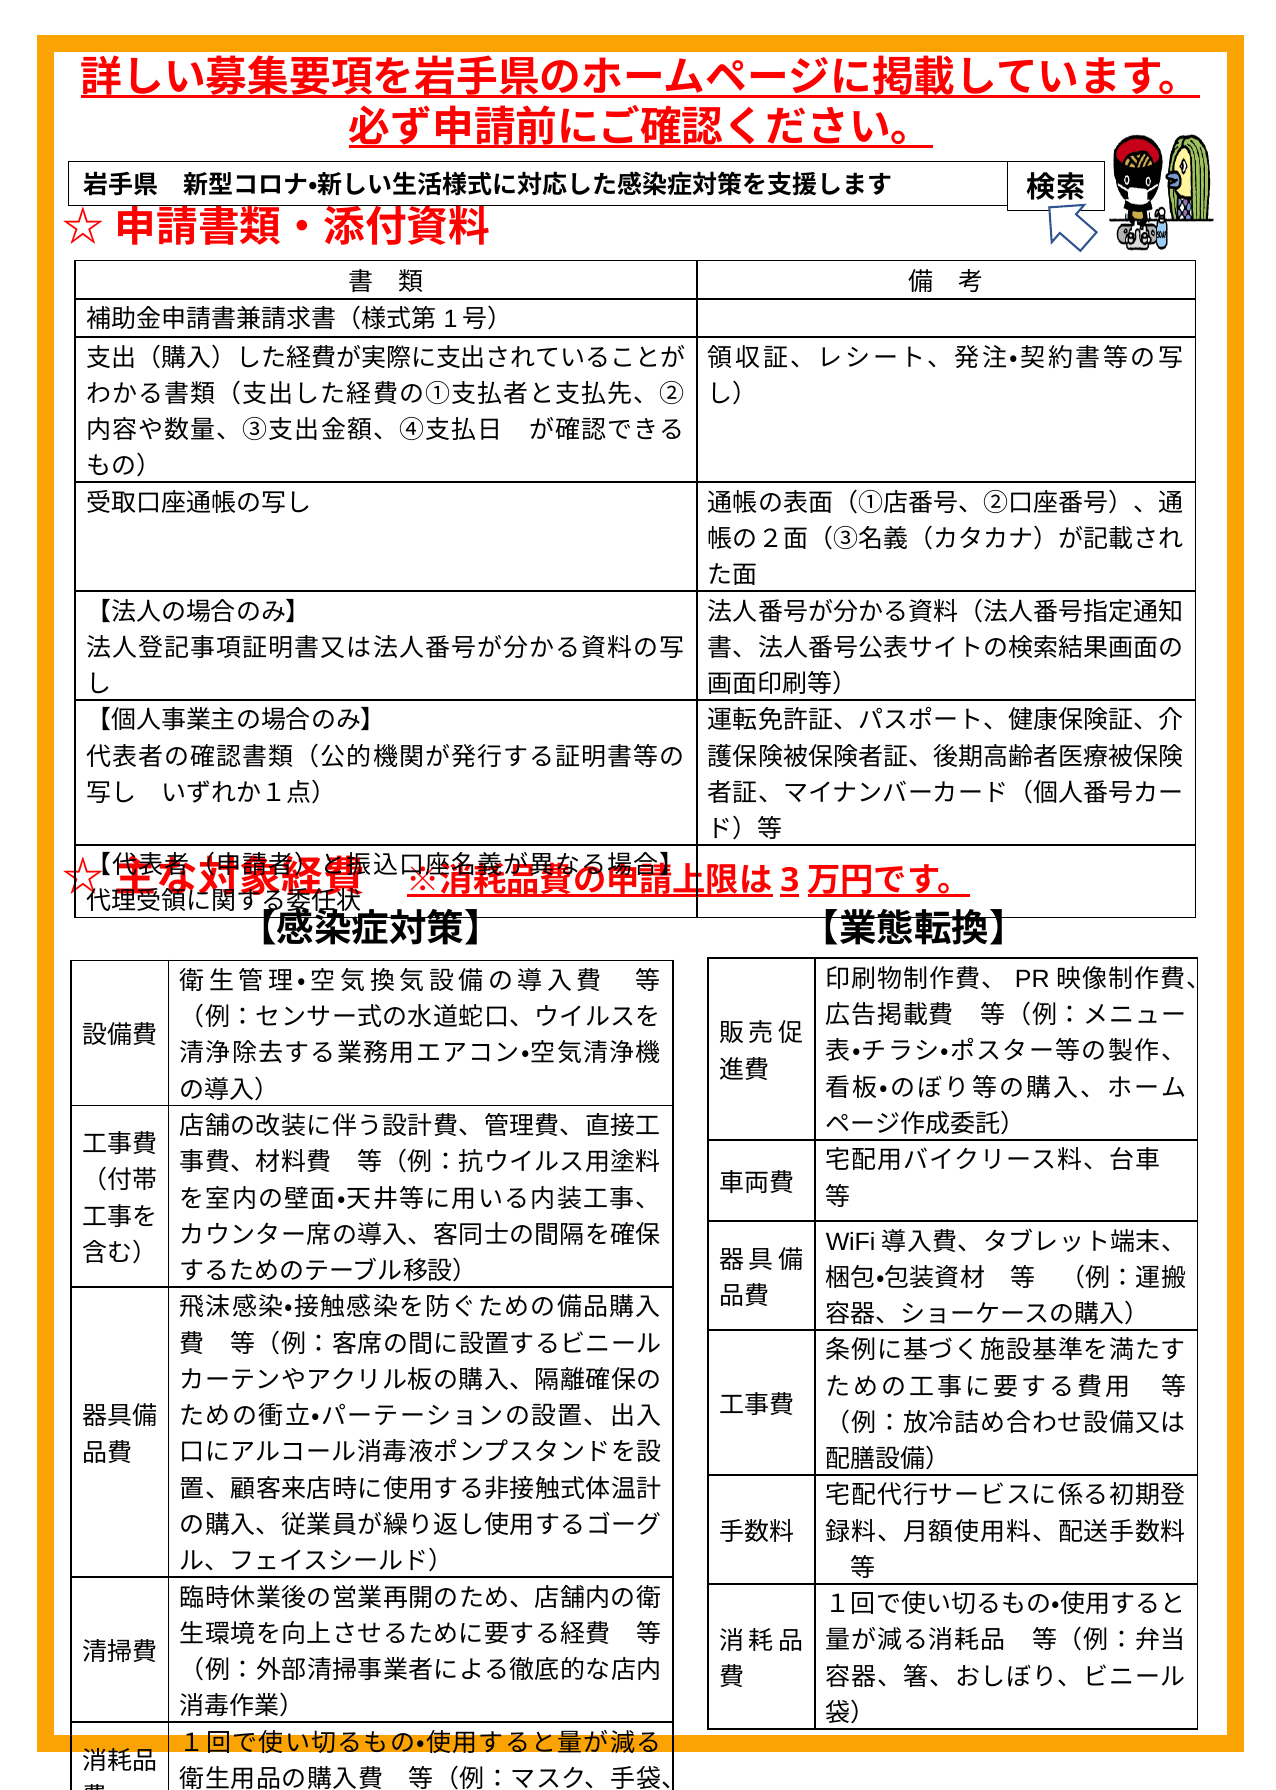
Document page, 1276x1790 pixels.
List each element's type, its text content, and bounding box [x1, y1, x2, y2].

table_cell 運転免許証、パスポート、健康保険証、介護保険被保険者証、後期高齢者医療被保険者証、マイナンバーカード（個人番号カード）等 [698, 701, 1195, 844]
table_cell 【個人事業主の場合のみ】 代表者の確認書類（公的機関が発行する証明書等の写し いずれか１点） [76, 701, 696, 844]
table_cell [698, 846, 1195, 917]
table_cell 【代表者（申請者）と振込口座名義が異なる場合】代理受領に関する委任状 [76, 846, 696, 917]
table_cell 工事費（付帯工事を含む） [72, 1106, 168, 1286]
text_box [1048, 203, 1099, 253]
table_header 販売促進費 [709, 959, 814, 1139]
table_cell 宅配用バイクリース料、台車 等 [816, 1141, 1197, 1220]
table_cell １回で使い切るもの・使用すると量が減る衛生用品の購入費 等（例：マスク、手袋、消毒液、除菌シート、ハンドソープ） [169, 1723, 672, 1790]
table_cell 支出（購入）した経費が実際に支出されていることがわかる書類（支出した経費の①支払者と支払先、②内容や数量、③支出金額、④支払日 が確認できるもの） [76, 338, 696, 481]
text_box [17, 17, 1259, 1773]
picture [1105, 120, 1217, 257]
table_cell 工事費 [709, 1331, 814, 1474]
table_cell １回で使い切るもの・使用すると量が減る消耗品 等（例：弁当容器、箸、おしぼり、ビニール袋） [816, 1585, 1197, 1728]
table_cell 宅配代行サービスに係る初期登録料、月額使用料、配送手数料 等 [816, 1476, 1197, 1583]
table_cell WiFi導入費、タブレット端末、梱包・包装資材 等 （例：運搬容器、ショーケースの購入） [816, 1222, 1197, 1329]
text_box 岩手県 新型コロナ・新しい生活様式に対応した感染症対策を支援します [68, 161, 1007, 206]
table_cell 補助金申請書兼請求書（様式第1号） [76, 300, 696, 336]
table_header 設備費 [72, 961, 168, 1105]
table_cell 手数料 [709, 1476, 814, 1583]
table_cell 法人番号が分かる資料（法人番号指定通知書、法人番号公表サイトの検索結果画面の画面印刷等） [698, 592, 1195, 699]
table_header 印刷物制作費、PR映像制作費、広告掲載費 等（例：メニュー表・チラシ・ポスター等の製作、看板・のぼり等の購入、ホームページ作成委託） [816, 959, 1197, 1139]
table_cell 飛沫感染・接触感染を防ぐための備品購入費 等（例：客席の間に設置するビニールカーテンやアクリル板の購入、隔離確保のための衝立・パーテーションの設置、出入口にアルコール消毒液ポンプスタンドを設置、顧客来店時に使用する非接触式体温計の購入、従業員が繰り返し使用するゴーグル、フェイスシールド） [169, 1288, 672, 1576]
table_cell 車両費 [709, 1141, 814, 1220]
table_header 衛生管理・空気換気設備の導入費 等（例：センサー式の水道蛇口、ウイルスを清浄除去する業務用エアコン・空気清浄機の導入） [169, 961, 672, 1105]
text_box 検索 [1007, 161, 1105, 211]
text_box 詳しい募集要項を岩手県のホームページに掲載しています。 必ず申請前にご確認ください。 ☆申請書類・添付資料 ☆主な対象経費 ※消耗品費の申請上限は3万円です。 【感染症対策】 【業態転換】 [45, 43, 1236, 1745]
table_cell 領収証、レシート、発注・契約書等の写し） [698, 338, 1195, 481]
table_cell 清掃費 [72, 1578, 168, 1721]
table_cell 器具備品費 [72, 1288, 168, 1576]
table_cell 消耗品費 [709, 1585, 814, 1728]
table_cell 消耗品費 [72, 1723, 168, 1790]
table_header 書 類 [76, 261, 696, 298]
table_cell 臨時休業後の営業再開のため、店舗内の衛生環境を向上させるために要する経費 等（例：外部清掃事業者による徹底的な店内消毒作業） [169, 1578, 672, 1721]
table_cell 条例に基づく施設基準を満たすための工事に要する費用 等（例：放冷詰め合わせ設備又は配膳設備） [816, 1331, 1197, 1474]
table_cell 【法人の場合のみ】 法人登記事項証明書又は法人番号が分かる資料の写し [76, 592, 696, 699]
table_header 備 考 [698, 261, 1195, 298]
table_cell 器具備品費 [709, 1222, 814, 1329]
table_cell [698, 300, 1195, 336]
table_cell 受取口座通帳の写し [76, 483, 696, 590]
table_cell 通帳の表面（①店番号、②口座番号）、通帳の２面（③名義（カタカナ）が記載された面 [698, 483, 1195, 590]
table_cell 店舗の改装に伴う設計費、管理費、直接工事費、材料費 等（例：抗ウイルス用塗料を室内の壁面・天井等に用いる内装工事、カウンター席の導入、客同士の間隔を確保するためのテーブル移設） [169, 1106, 672, 1286]
